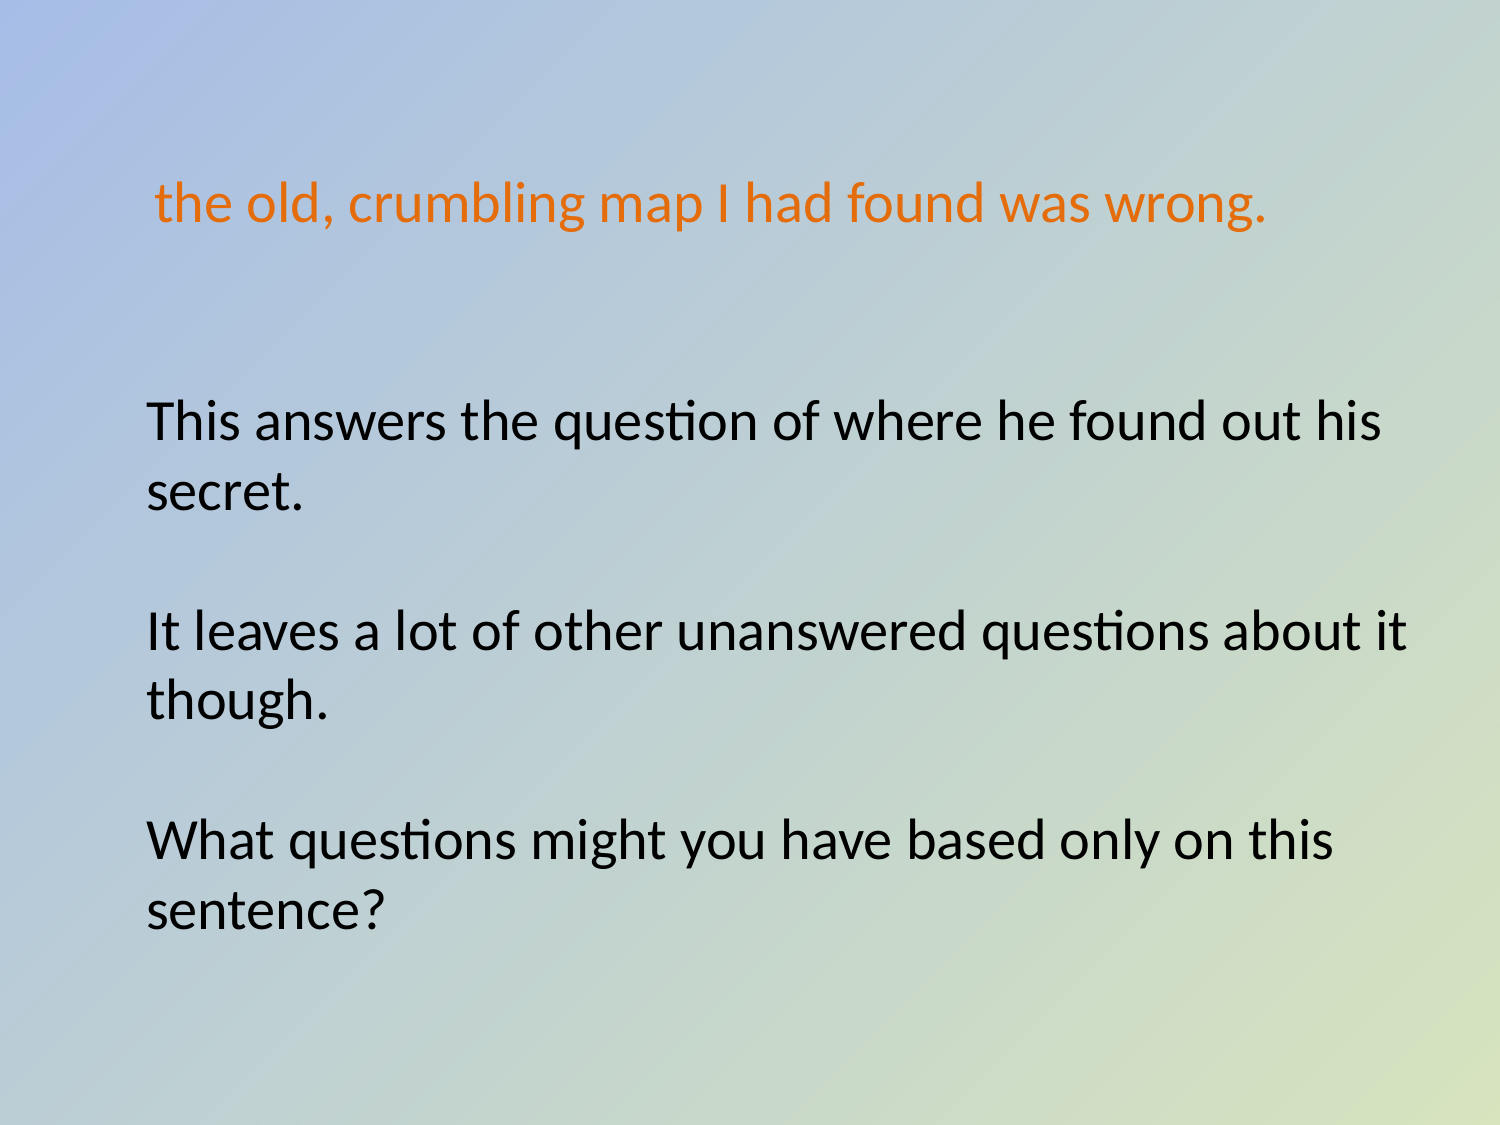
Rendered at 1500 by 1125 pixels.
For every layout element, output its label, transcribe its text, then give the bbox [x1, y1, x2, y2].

text_box the old, crumbling map I had found was wrong. [139, 156, 1369, 242]
text_box This answers the question of where he found out his secret. It leaves a lot of other unanswered questions about it though. What questions might you have based only on this sentence? [131, 374, 1467, 949]
